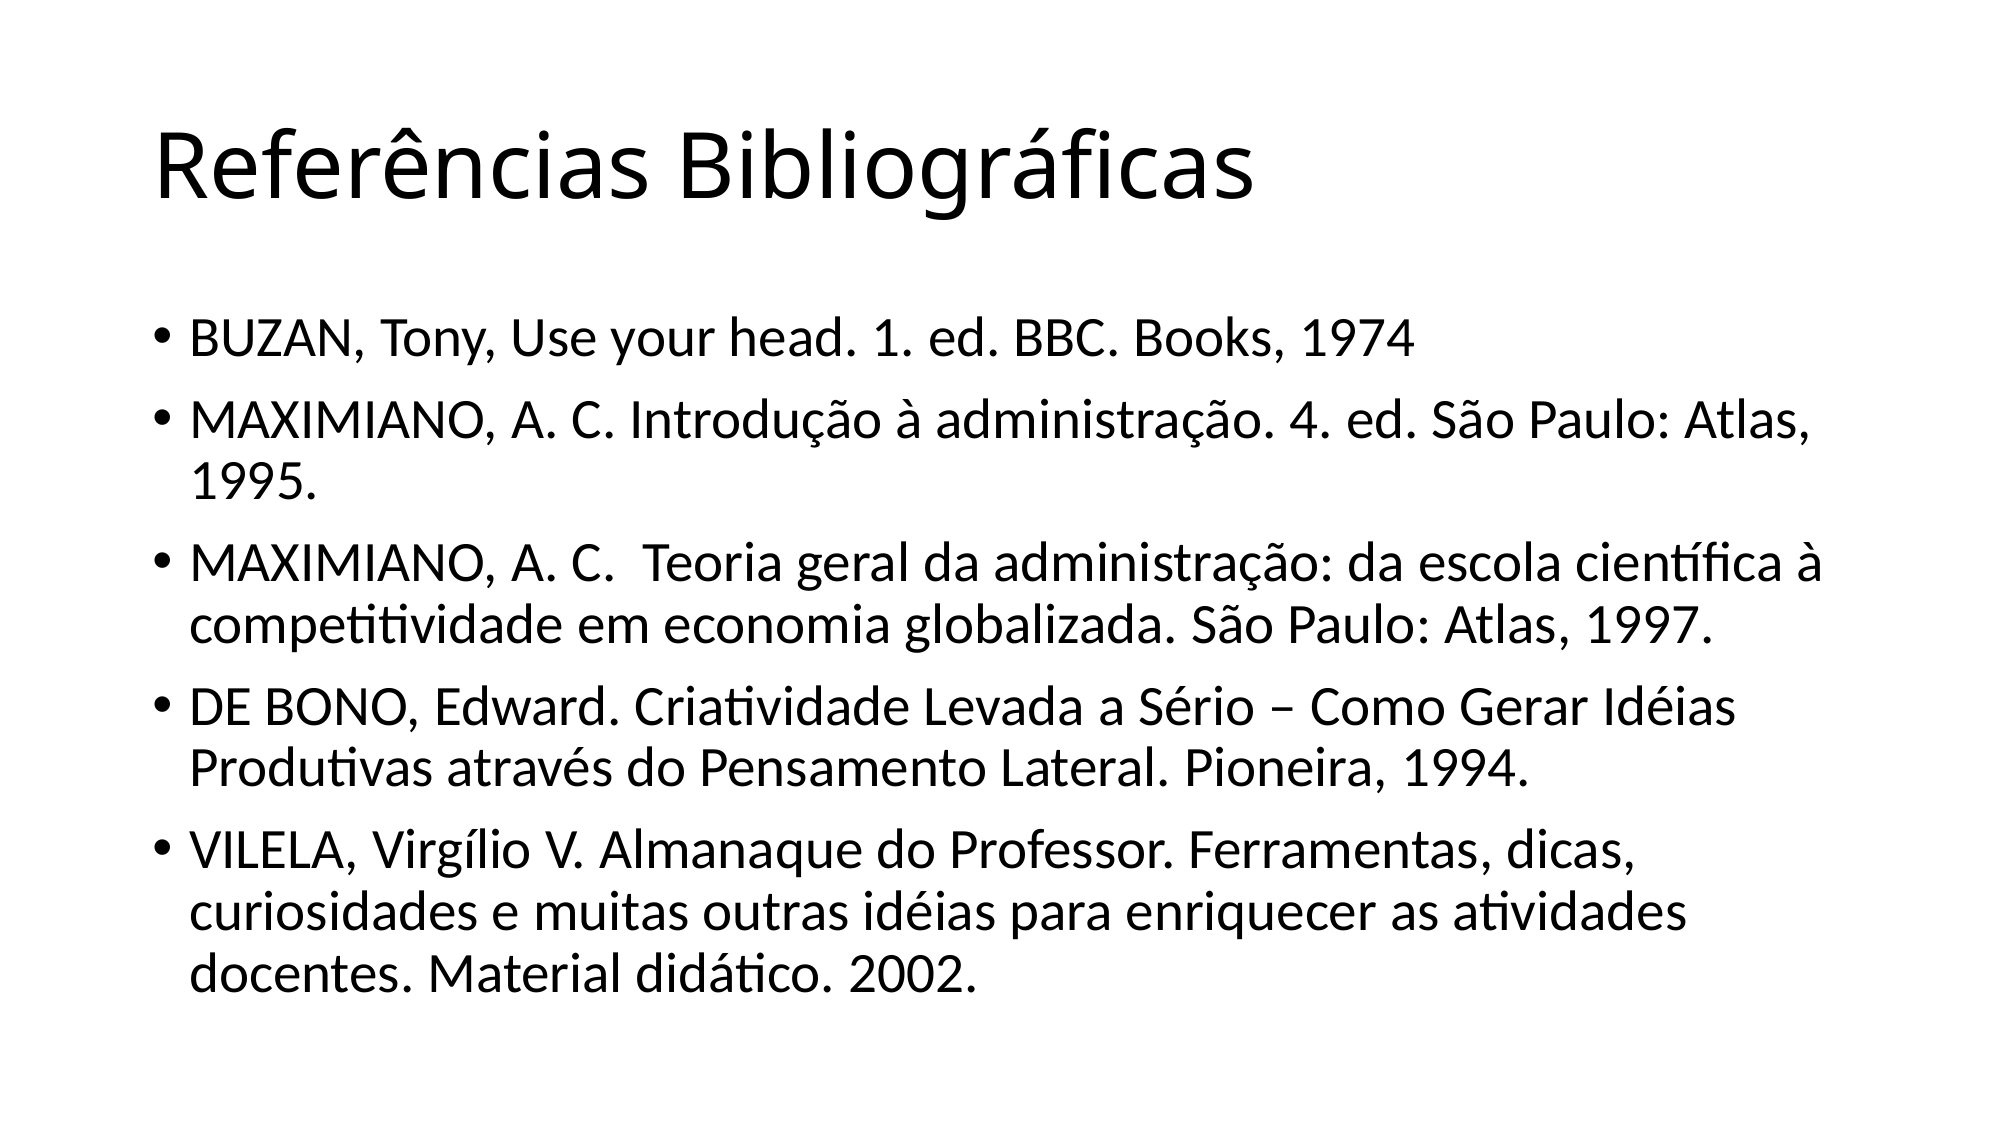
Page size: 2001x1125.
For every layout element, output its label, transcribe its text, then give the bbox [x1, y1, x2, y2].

list BUZAN, Tony, Use your head. 1. ed. BBC. Books, 1974 MAXIMIANO, A. C. Introdução à administração. 4. ed. São Paulo: Atlas, 1995. MAXIMIANO, A. C. Teoria geral da administração: da escola científica à competitividade em economia globalizada. São Paulo: Atlas, 1997. DE BONO, Edward. Criatividade Levada a Sério – Como Gerar Idéias Produtivas através do Pensamento Lateral. Pioneira, 1994. VILELA, Virgílio V. Almanaque do Professor. Ferramentas, dicas, curiosidades e muitas outras idéias para enriquecer as atividades docentes. Material didático. 2002. [137, 299, 1863, 1014]
title Referências Bibliográficas [137, 59, 1863, 278]
